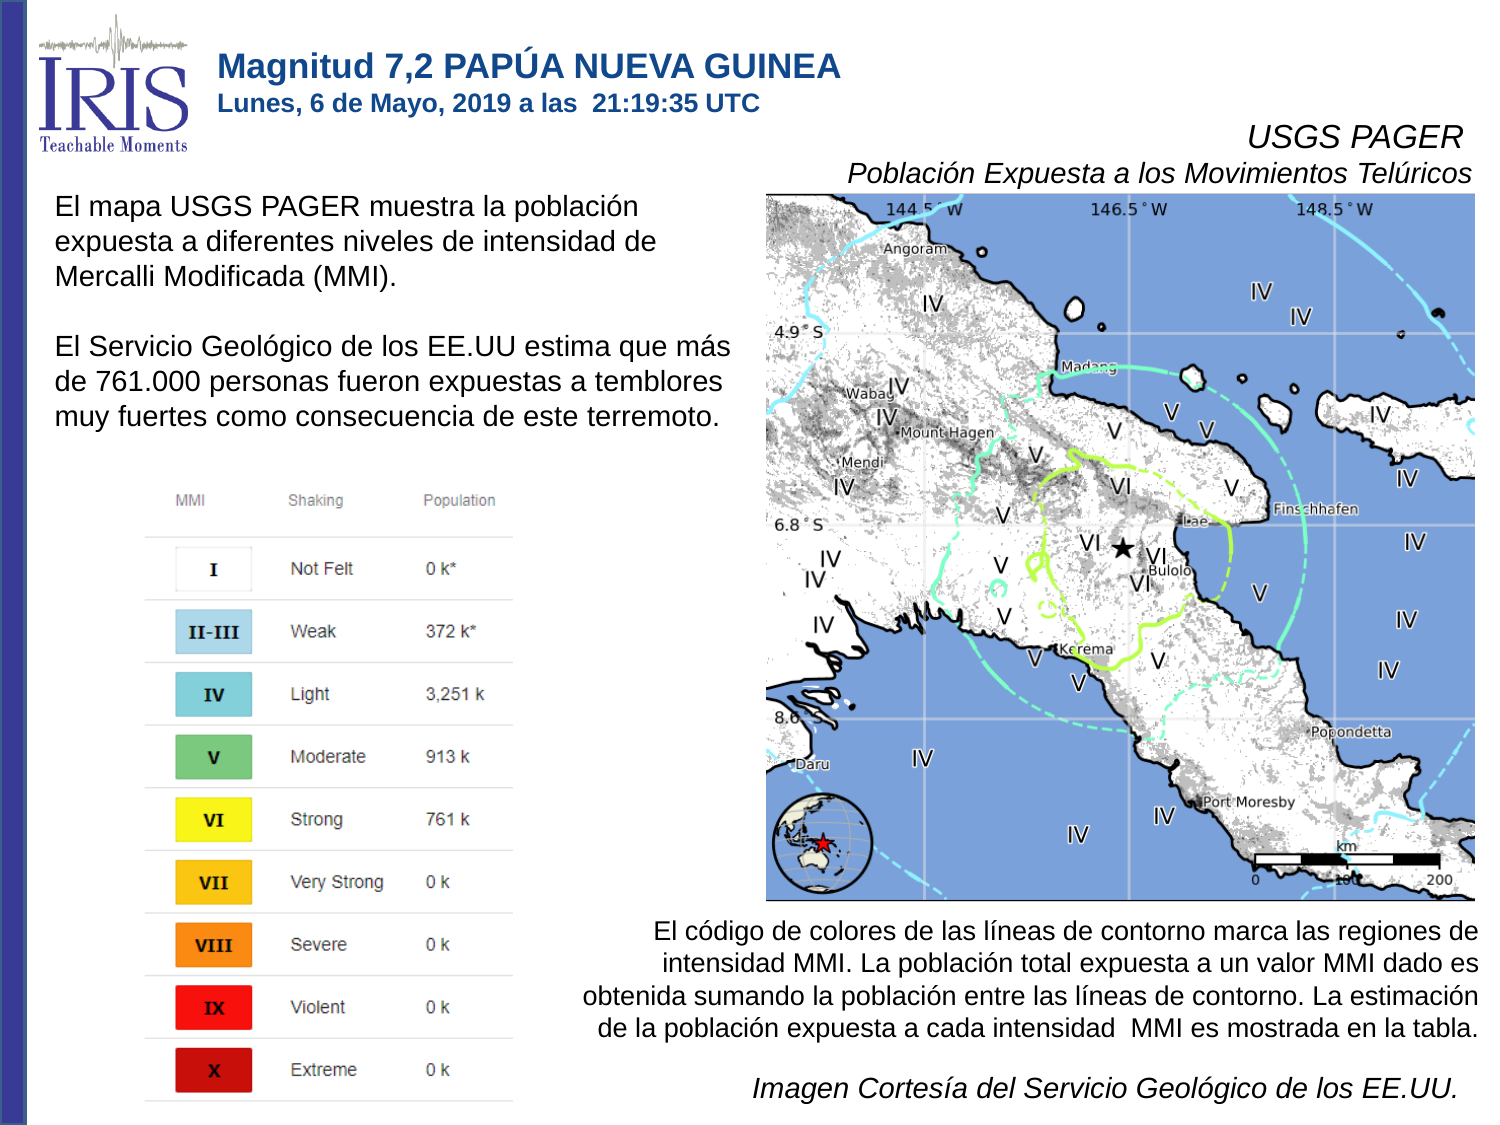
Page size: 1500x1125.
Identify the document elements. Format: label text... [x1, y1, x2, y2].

text_box El mapa USGS PAGER muestra la población expuesta a diferentes niveles de intensidad de Mercalli Modificada (MMI). El Servicio Geológico de los EE.UU estima que más de 761.000 personas fueron expuestas a temblores muy fuertes como consecuencia de este terremoto. [39, 179, 763, 440]
text_box Magnitud 7,2 PAPÚA NUEVA GUINEA Lunes, 6 de Mayo, 2019 a las 21:19:35 UTC [202, 0, 1499, 125]
text_box El código de colores de las líneas de contorno marca las regiones de intensidad MMI. La población total expuesta a un valor MMI dado es obtenida sumando la población entre las líneas de contorno. La estimación de la población expuesta a cada intensidad MMI es mostrada en la tabla. [546, 905, 1493, 1051]
picture [39, 12, 188, 165]
text_box [0, 0, 27, 1125]
text_box USGS PAGER Población Expuesta a los Movimientos Telúricos [812, 107, 1489, 198]
picture [765, 193, 1476, 902]
text_box Imagen Cortesía del Servicio Geológico de los EE.UU. [737, 1061, 1500, 1112]
picture [135, 474, 513, 1118]
